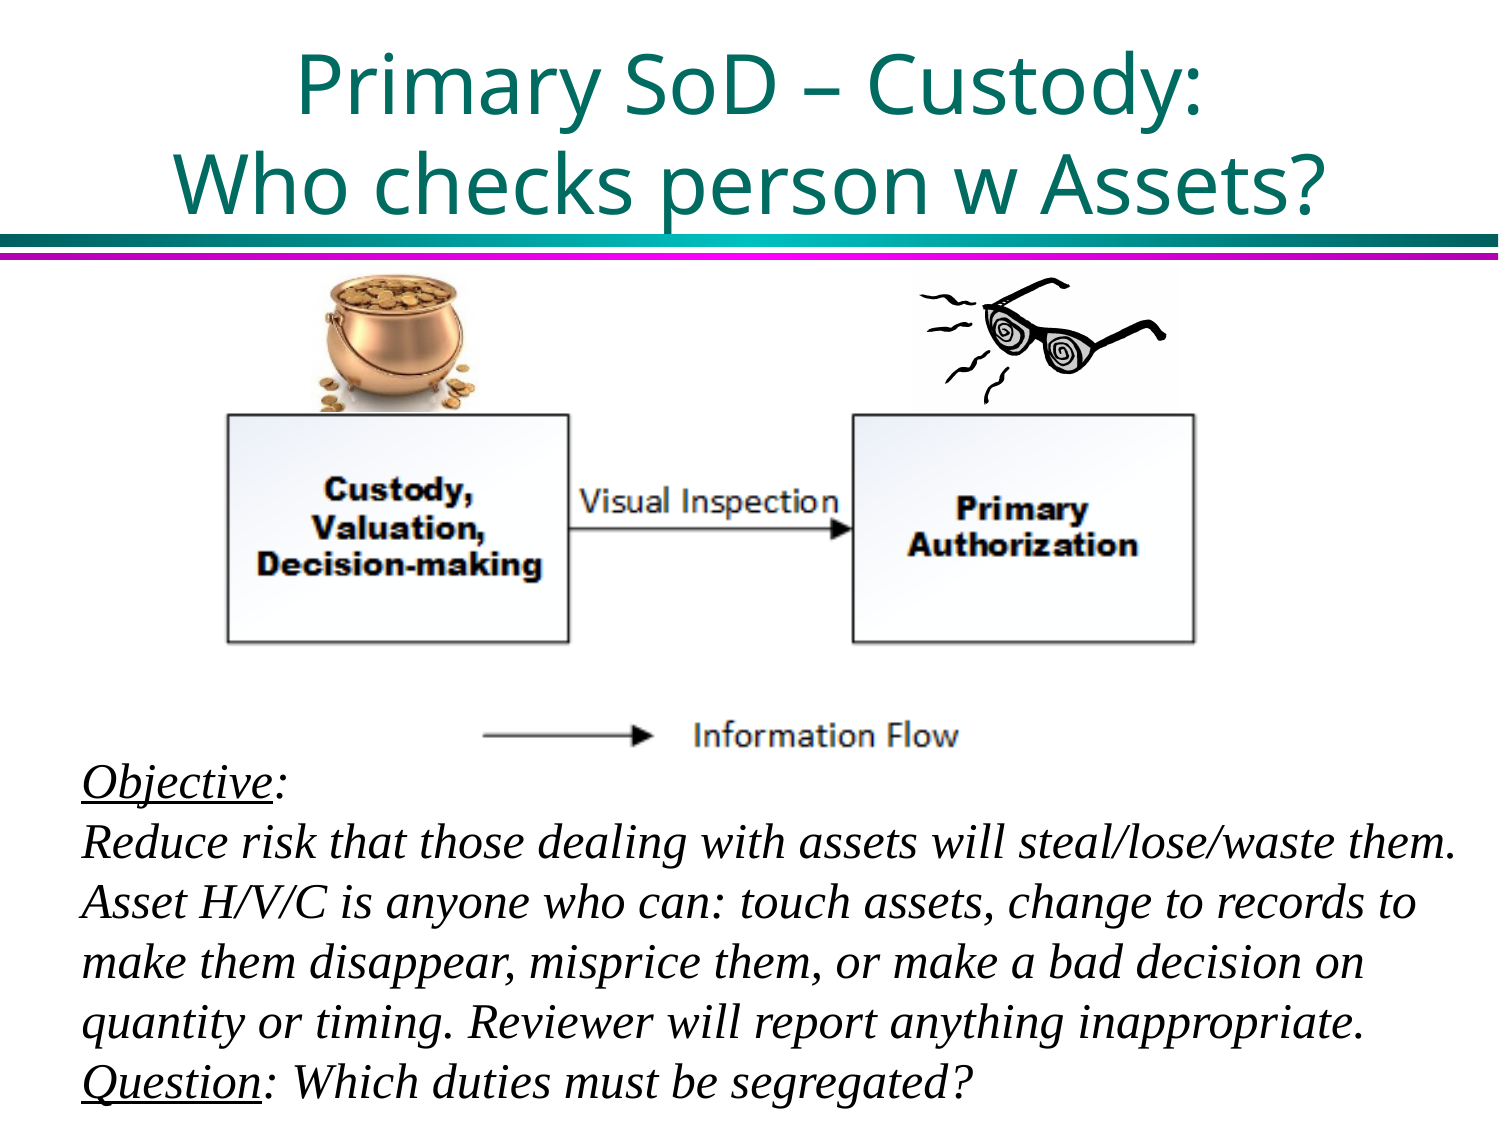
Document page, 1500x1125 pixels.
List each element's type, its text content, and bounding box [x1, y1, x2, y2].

text_box Objective: Reduce risk that those dealing with assets will steal/lose/waste them. Asset H/V/C is anyone who can: touch assets, change to records to make them disappear, misprice them, or make a bad decision on quantity or timing. Reviewer will report anything inappropriate. Question: Which duties must be segregated? [66, 740, 1482, 1116]
picture [217, 261, 1205, 780]
title Primary SoD – Custody: Who checks person w Assets? [0, 36, 1500, 226]
